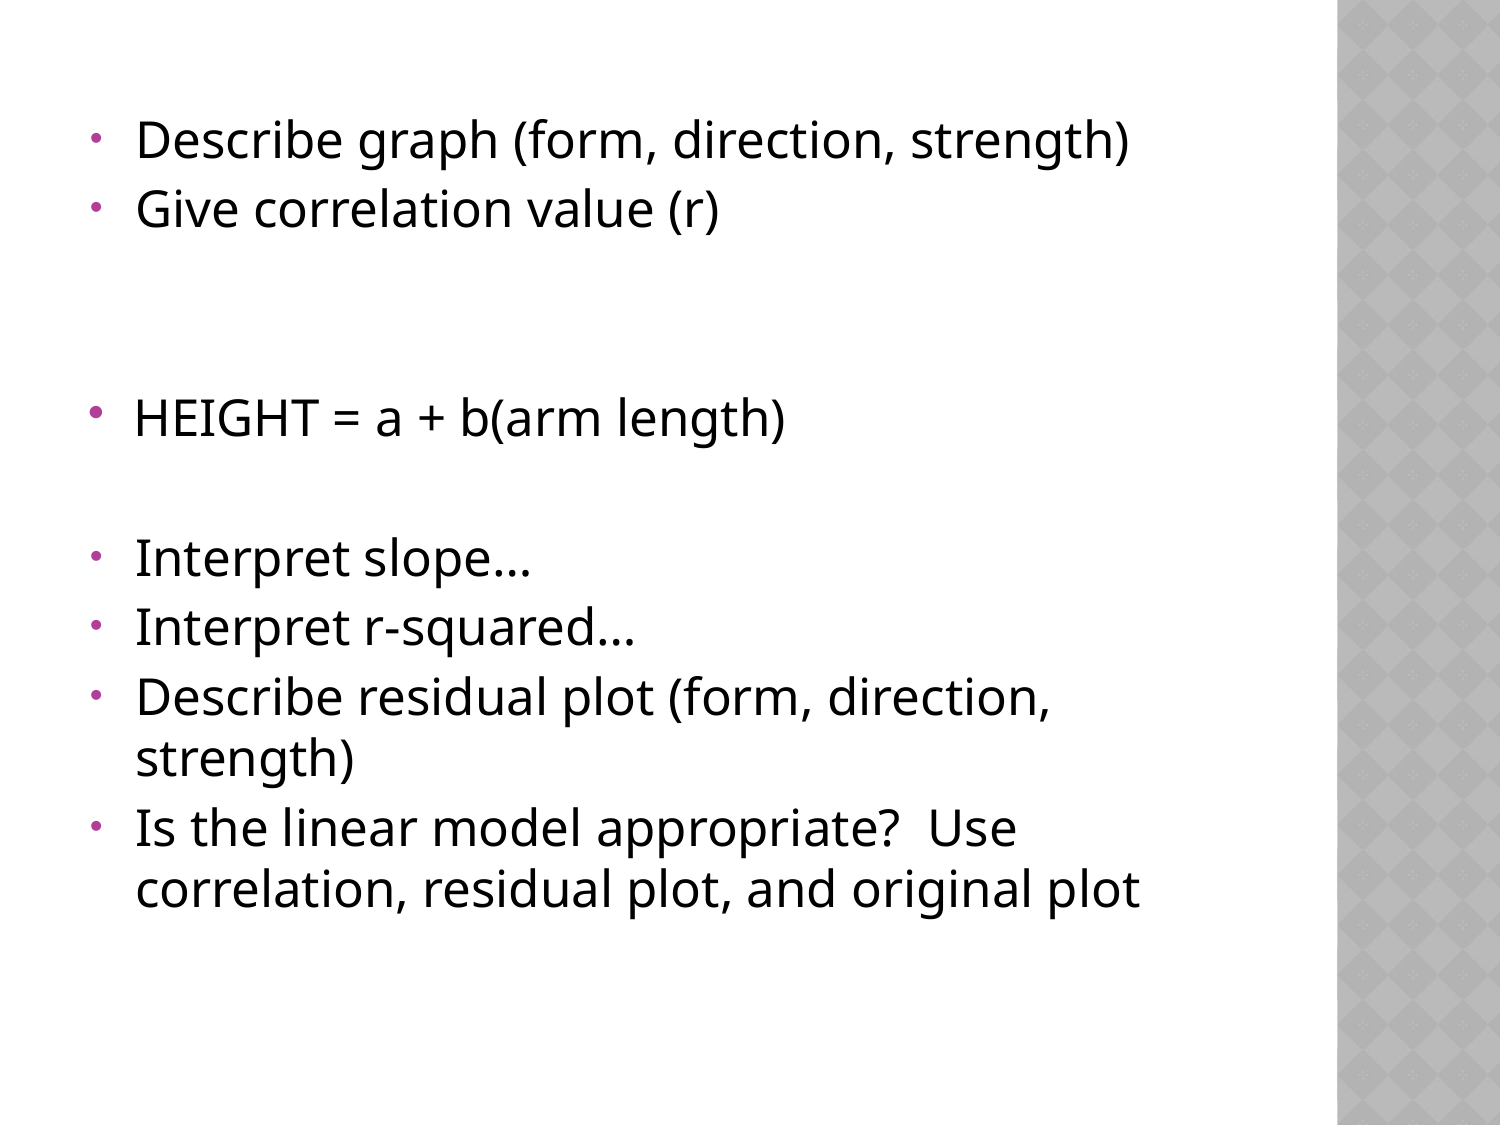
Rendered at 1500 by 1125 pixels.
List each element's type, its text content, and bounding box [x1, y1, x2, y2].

text_box Describe graph (form, direction, strength) Give correlation value (r) HEIGHT = a + b(arm length) Interpret slope… Interpret r-squared… Describe residual plot (form, direction, strength) Is the linear model appropriate? Use correlation, residual plot, and original plot [74, 99, 1275, 925]
